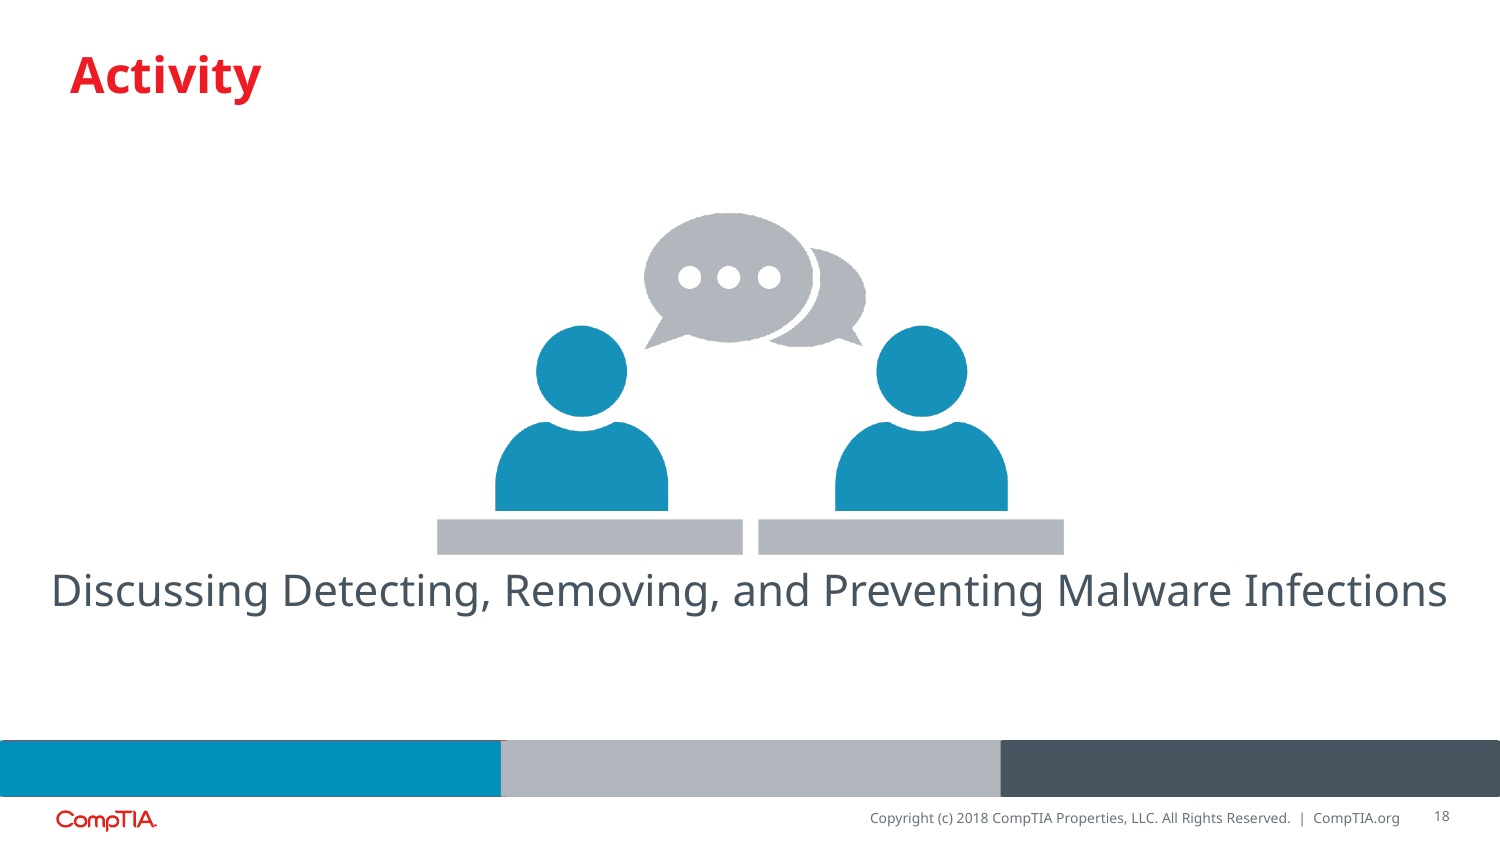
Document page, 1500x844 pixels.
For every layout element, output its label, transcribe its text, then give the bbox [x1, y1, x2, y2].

slide_number 18 [1407, 800, 1450, 835]
picture [435, 211, 1064, 555]
list Discussing Detecting, Removing, and Preventing Malware Infections [0, 555, 1500, 631]
